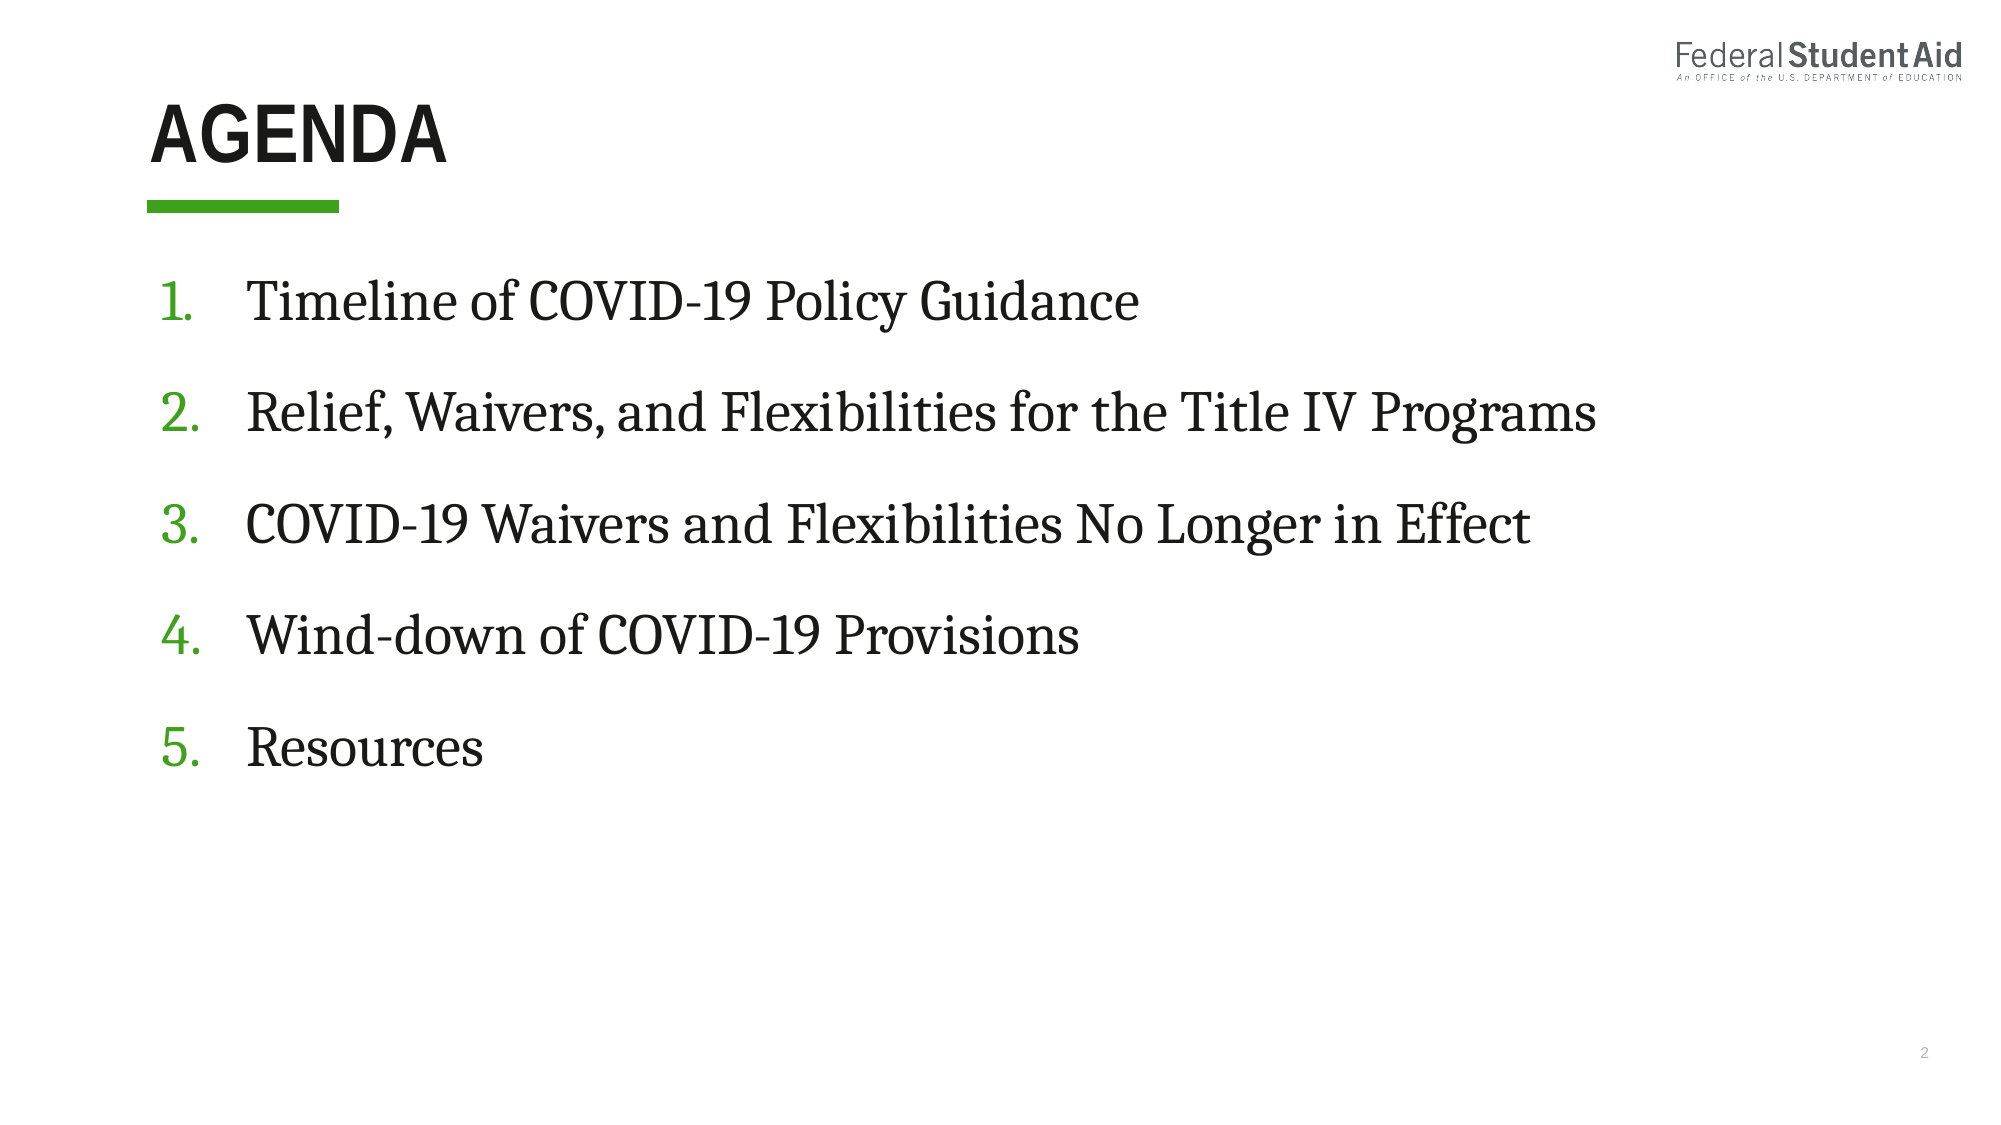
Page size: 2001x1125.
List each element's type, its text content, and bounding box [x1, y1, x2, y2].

slide_number 2 [1920, 1042, 1986, 1094]
picture [1651, 16, 1986, 106]
text_box Timeline of COVID-19 Policy Guidance Relief, Waivers, and Flexibilities for the Title IV Programs COVID-19 Waivers and Flexibilities No Longer in Effect Wind-down of COVID-19 Provisions Resources [147, 254, 1826, 1043]
title Agenda [149, 57, 1606, 189]
